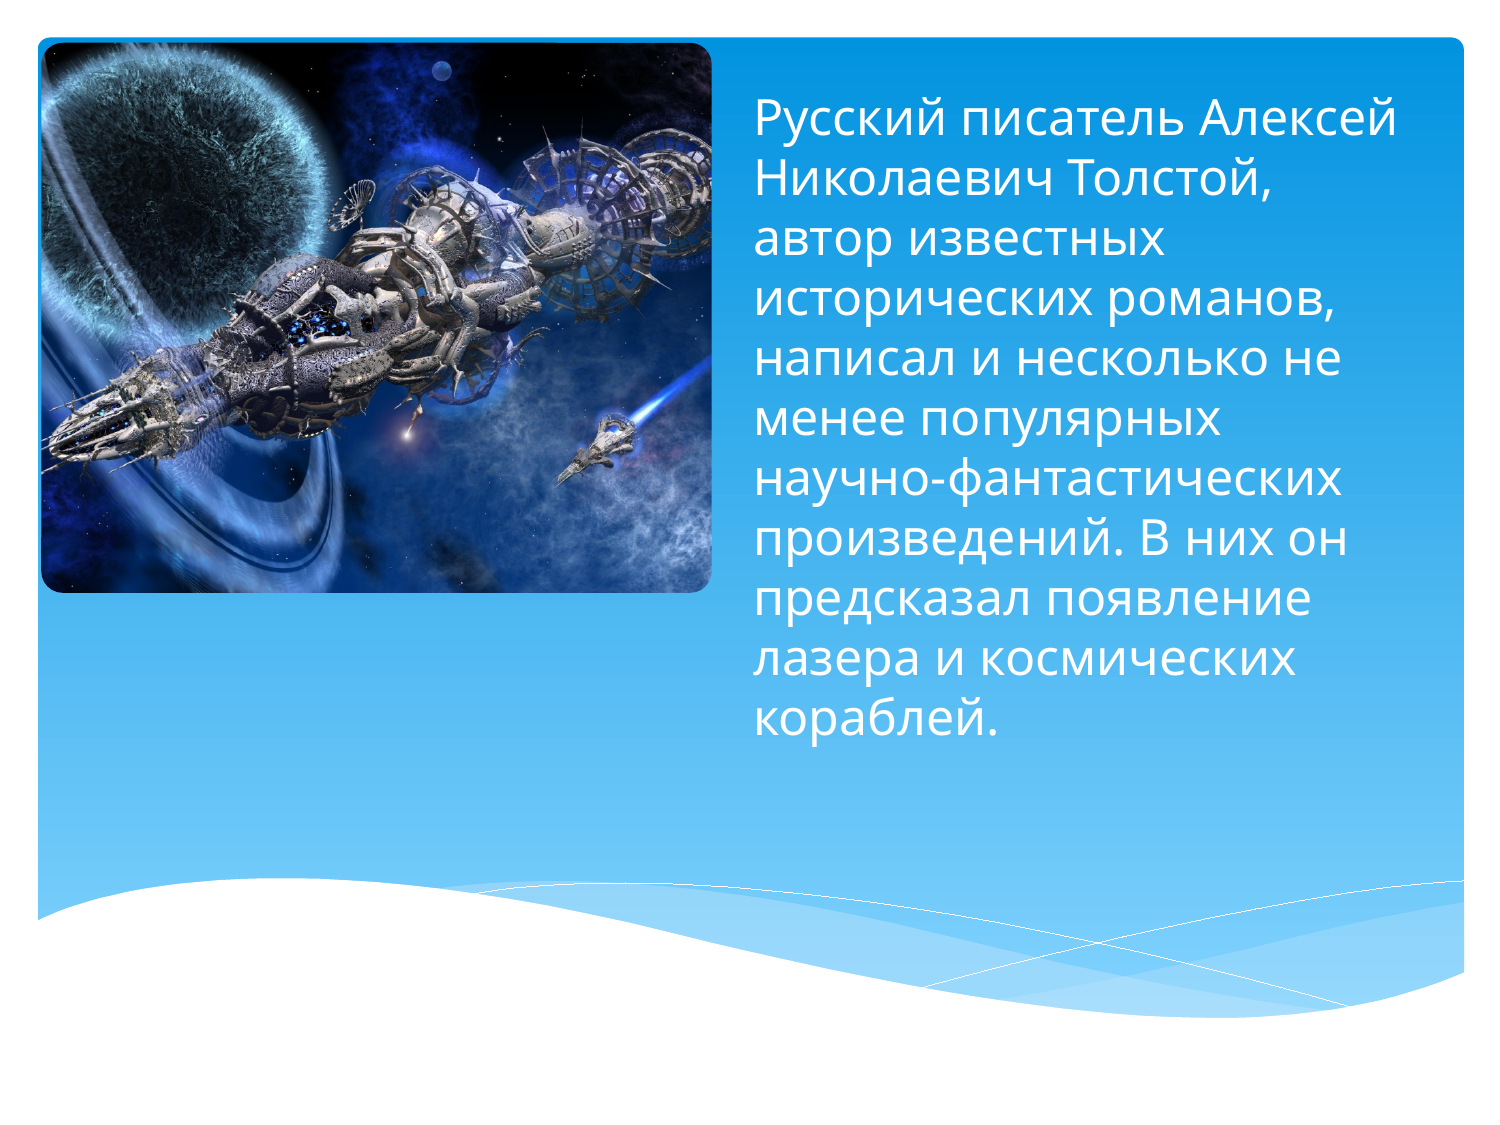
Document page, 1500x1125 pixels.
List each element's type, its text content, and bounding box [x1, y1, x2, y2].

list Русский писатель Алексей Николаевич Толстой, автор известных исторических романов, написал и несколько не менее популярных научно-фантастических произведений. В них он предсказал появление лазера и космических кораблей. [738, 78, 1425, 855]
picture [41, 43, 712, 594]
